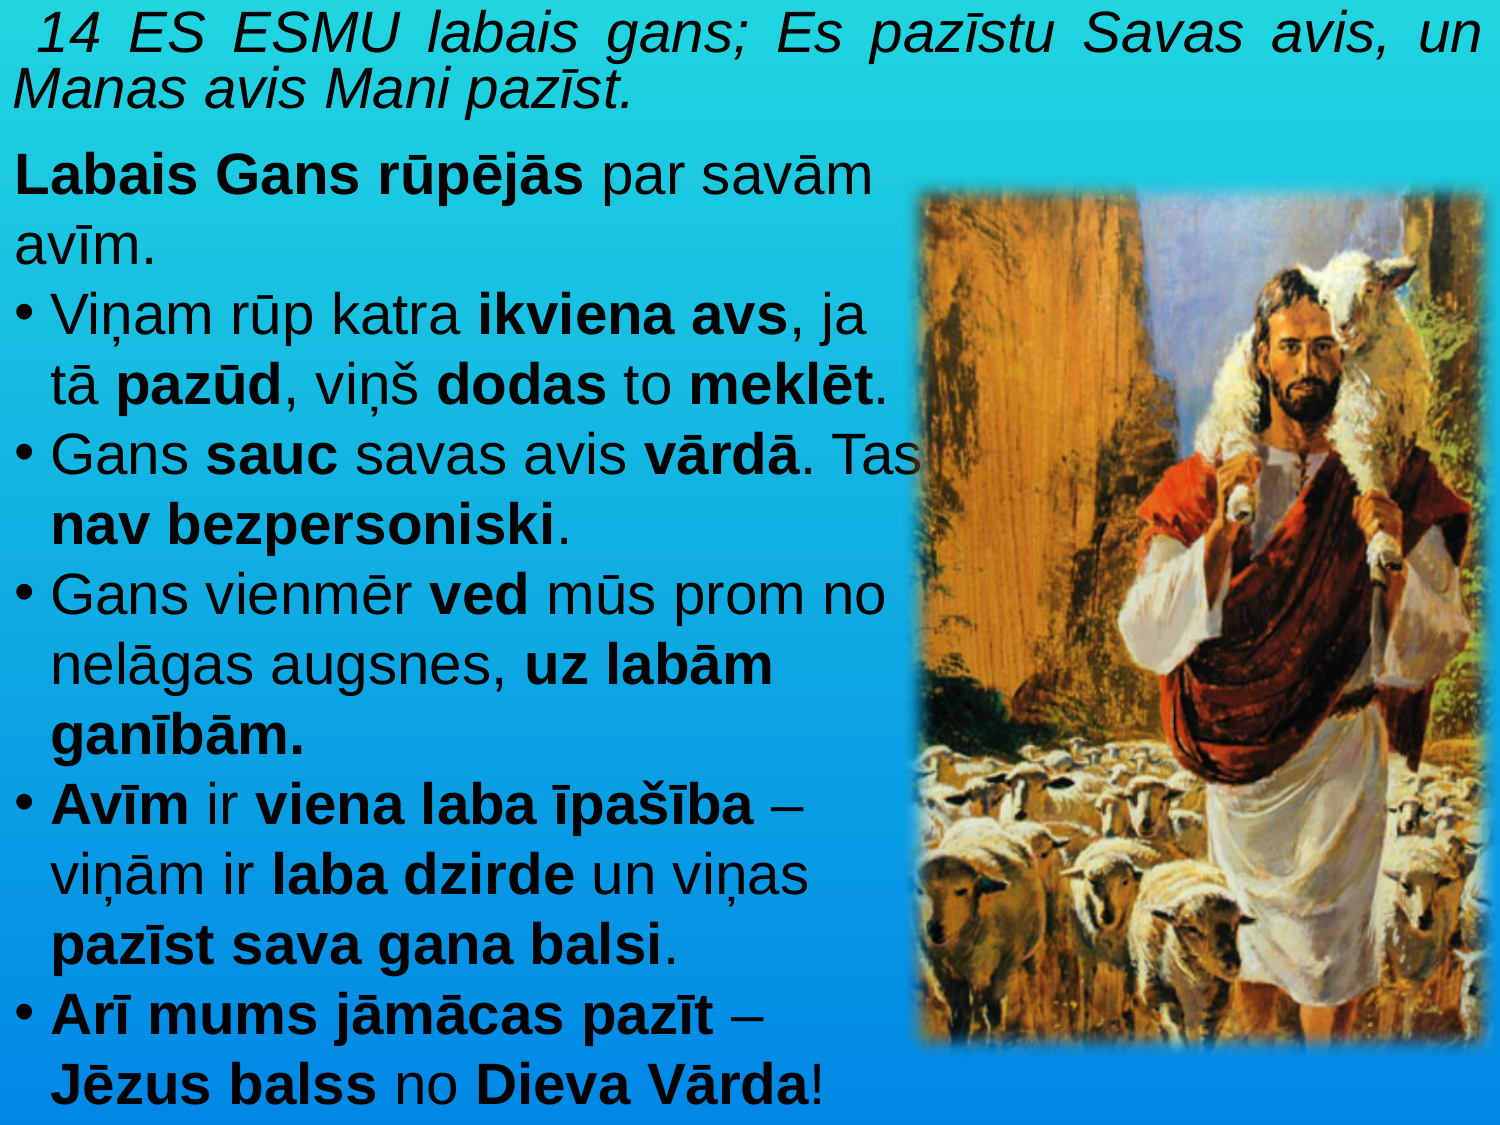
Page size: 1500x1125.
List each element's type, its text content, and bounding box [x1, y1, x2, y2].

list 14 ES ESMU labais gans; Es pazīstu Savas avis, un Manas avis Mani pazīst. [0, 0, 1500, 173]
picture [902, 175, 1500, 1061]
text_box Labais Gans rūpējās par savām avīm. Viņam rūp katra ikviena avs, ja tā pazūd, viņš dodas to meklēt. Gans sauc savas avis vārdā. Tas nav bezpersoniski. Gans vienmēr ved mūs prom no nelāgas augsnes, uz labām ganībām. Avīm ir viena laba īpašība – viņām ir laba dzirde un viņas pazīst sava gana balsi. Arī mums jāmācas pazīt – Jēzus balss no Dieva Vārda! [0, 128, 938, 1124]
